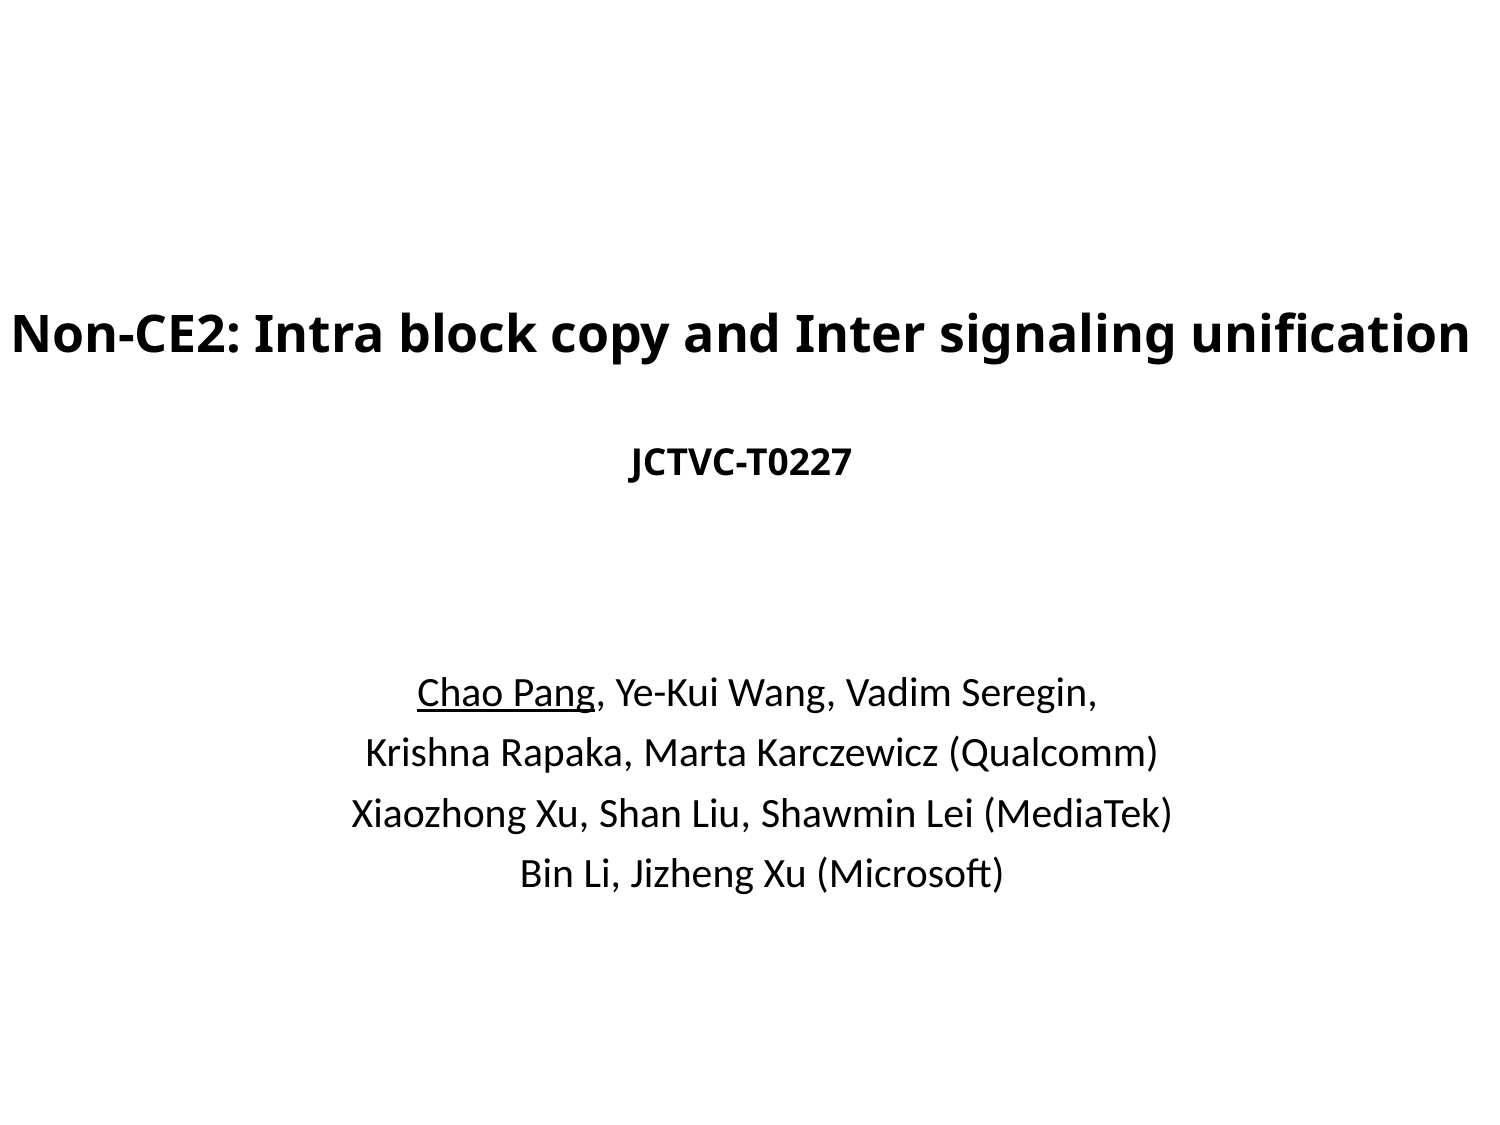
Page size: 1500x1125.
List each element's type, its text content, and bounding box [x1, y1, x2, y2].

subtitle Chao Pang, Ye-Kui Wang, Vadim Seregin, Krishna Rapaka, Marta Karczewicz (Qualcomm) Xiaozhong Xu, Shan Liu, Shawmin Lei (MediaTek) Bin Li, Jizheng Xu (Microsoft) [62, 662, 1463, 723]
title Non-CE2: Intra block copy and Inter signaling unification JCTVC-T0227 [0, 249, 1497, 492]
